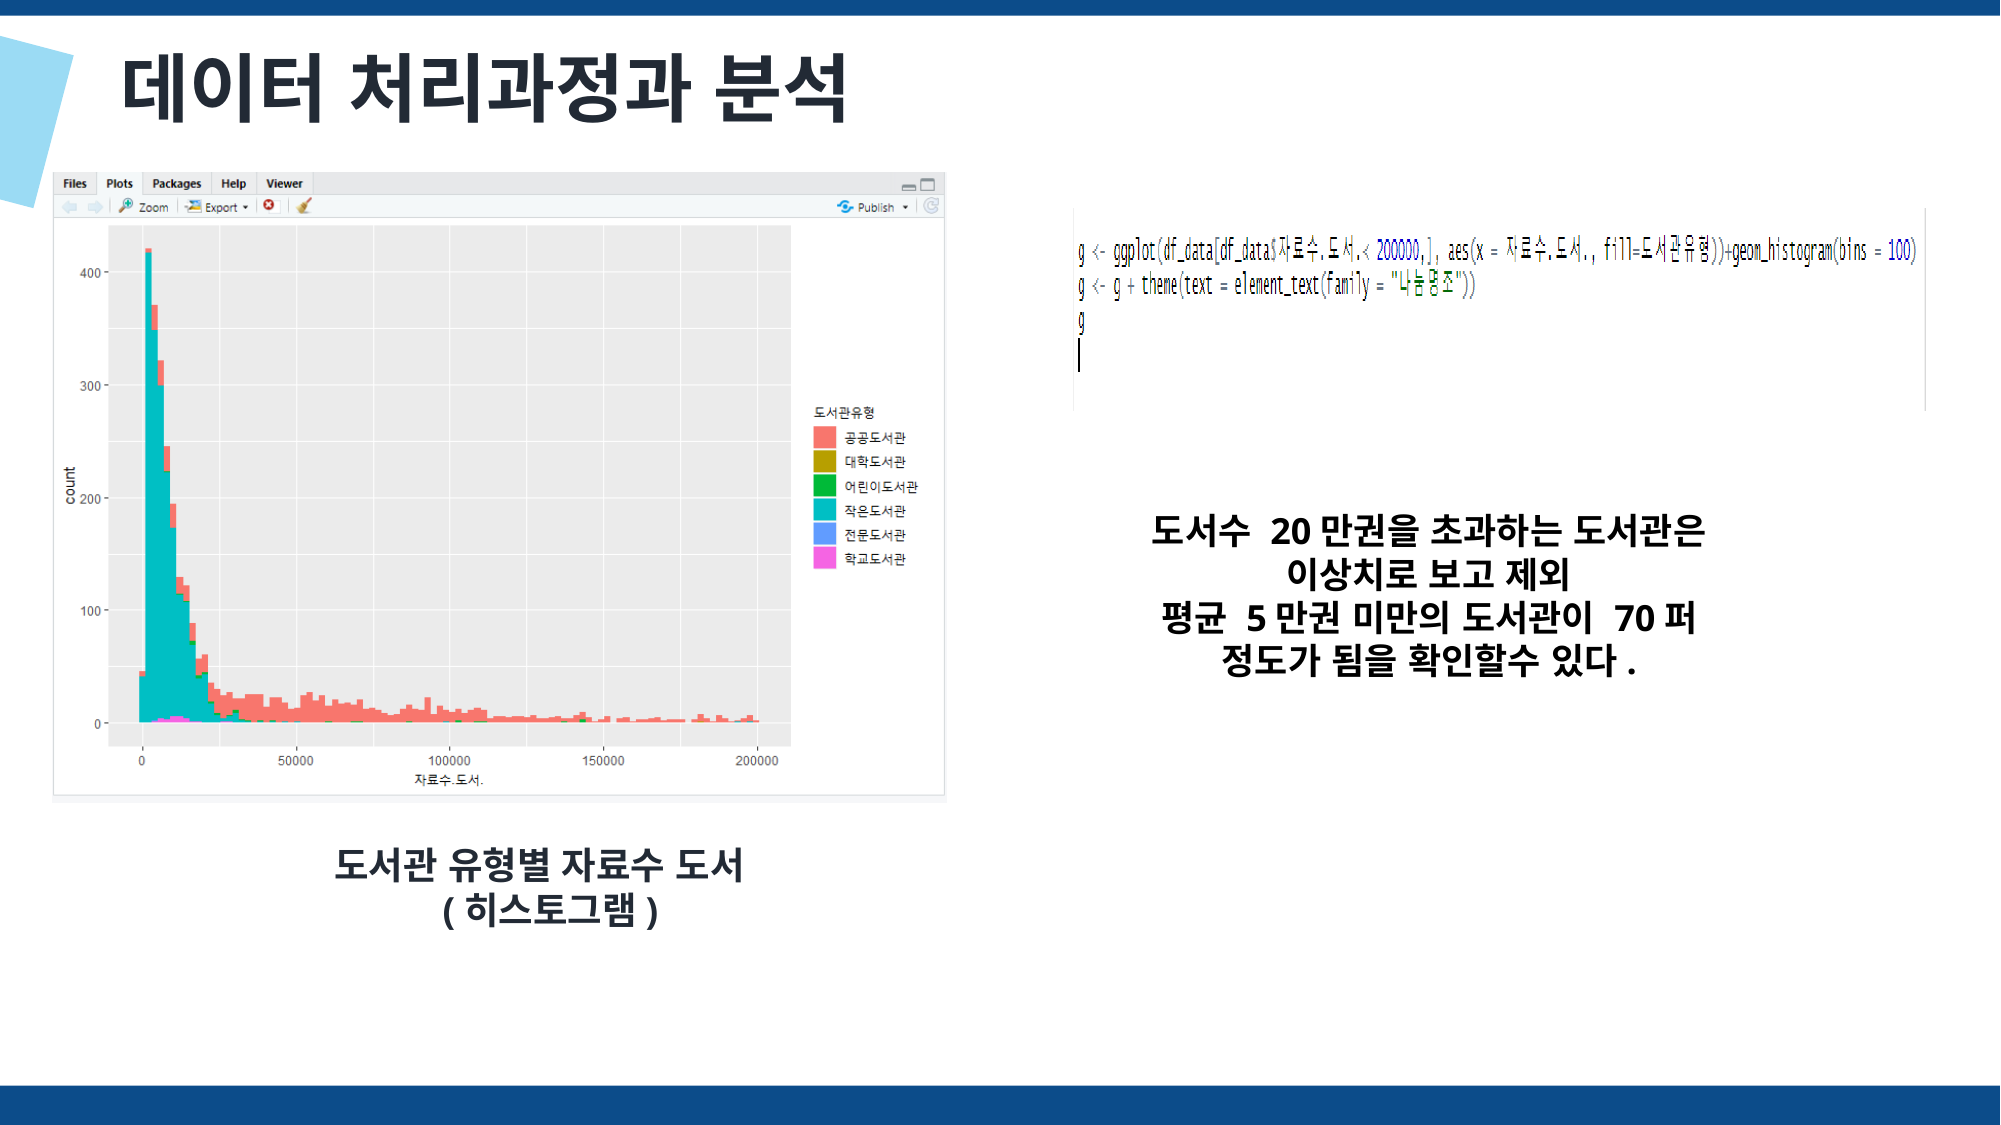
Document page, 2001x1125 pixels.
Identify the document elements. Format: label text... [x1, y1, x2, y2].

picture [52, 172, 947, 803]
picture [1073, 208, 1926, 411]
text_box [0, 34, 75, 210]
text_box 데이터 처리과정과 분석 [105, 33, 868, 139]
text_box 도서수 20만권을 초과하는 도서관은 이상치로 보고 제외 평균 5만권 미만의 도서관이 70퍼 정도가 됨을 확인할수 있다. [1115, 501, 1744, 733]
text_box 도서관 유형별 자료수 도서 (히스토그램) [242, 834, 830, 940]
